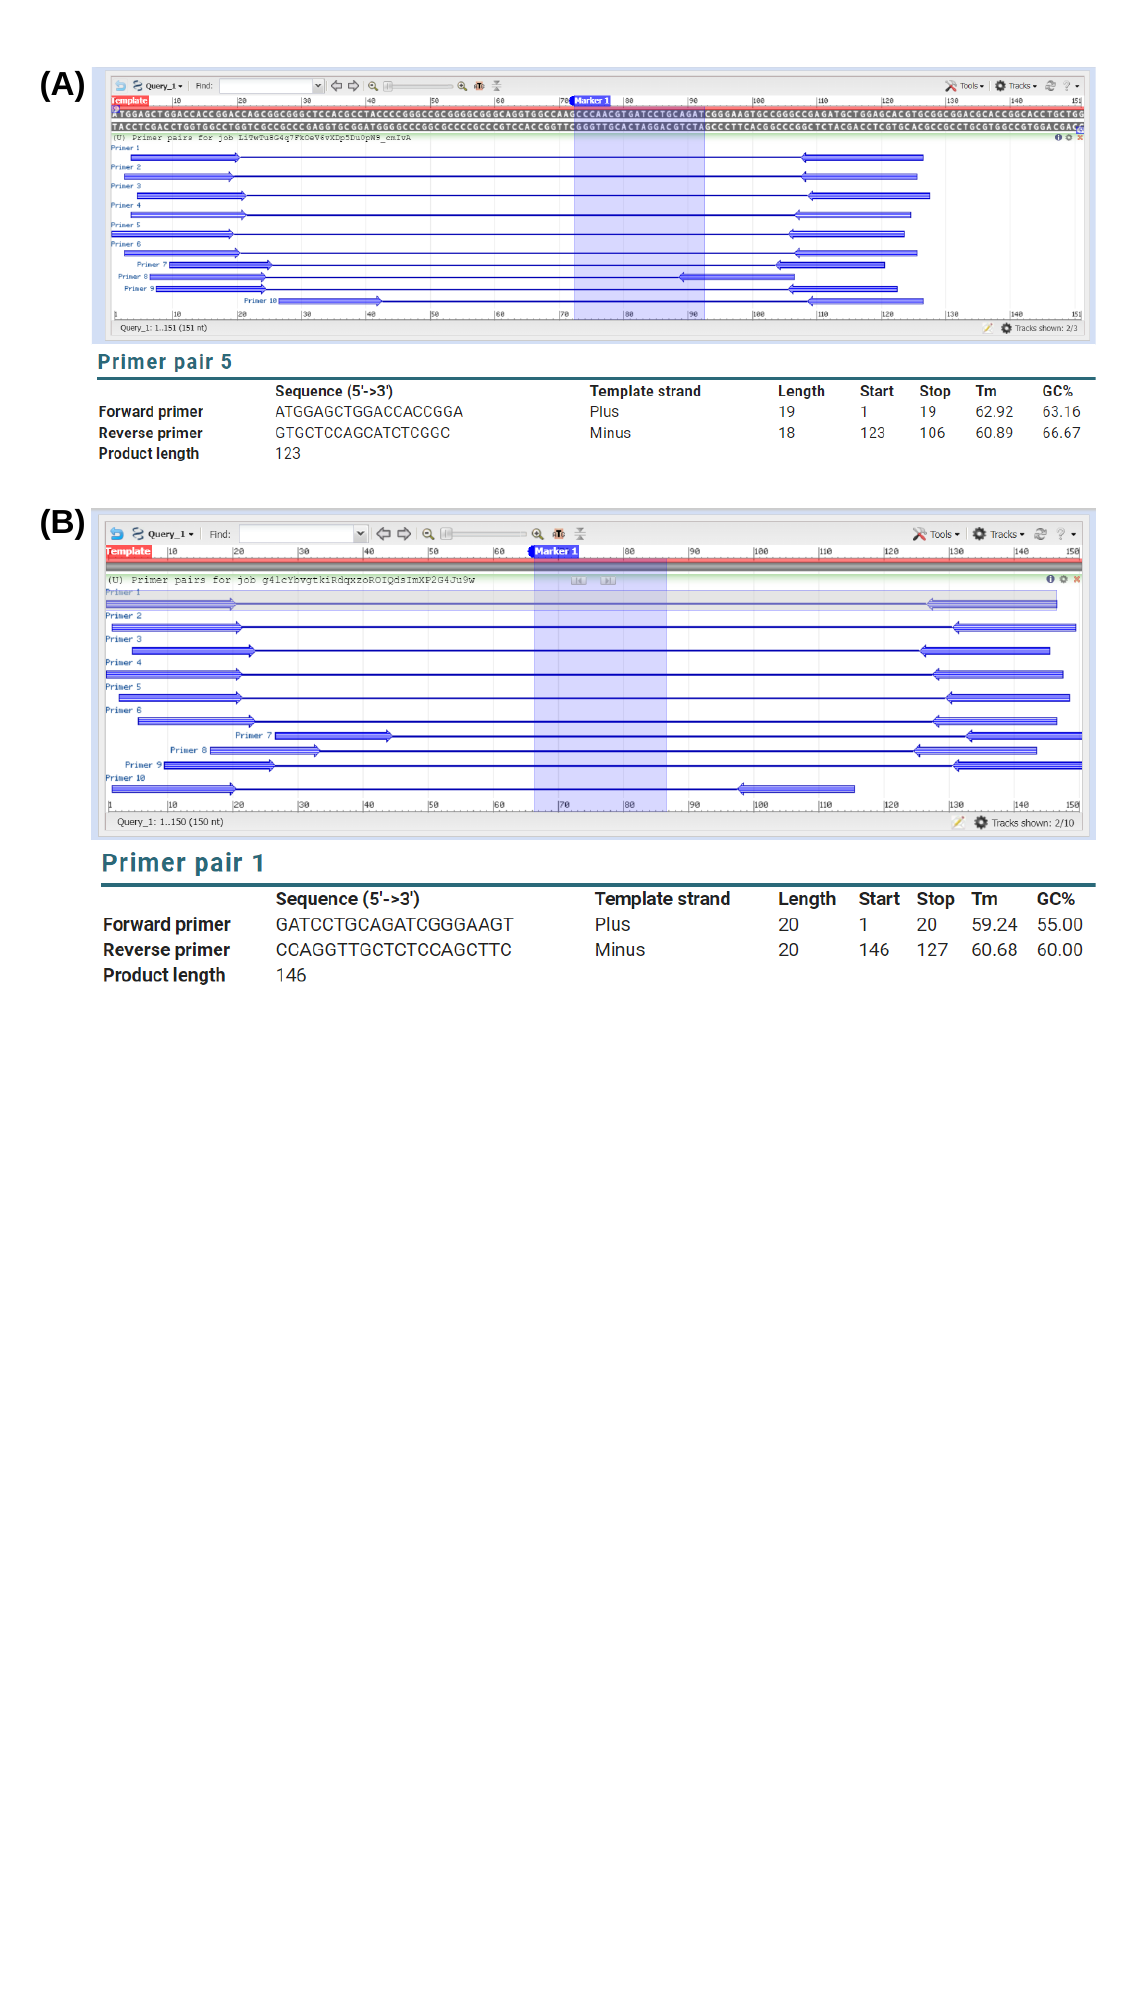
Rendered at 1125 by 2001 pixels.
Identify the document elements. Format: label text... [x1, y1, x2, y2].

text_box (B) [24, 492, 101, 548]
text_box (A) [24, 55, 101, 110]
picture [91, 67, 1097, 473]
picture [91, 507, 1097, 998]
